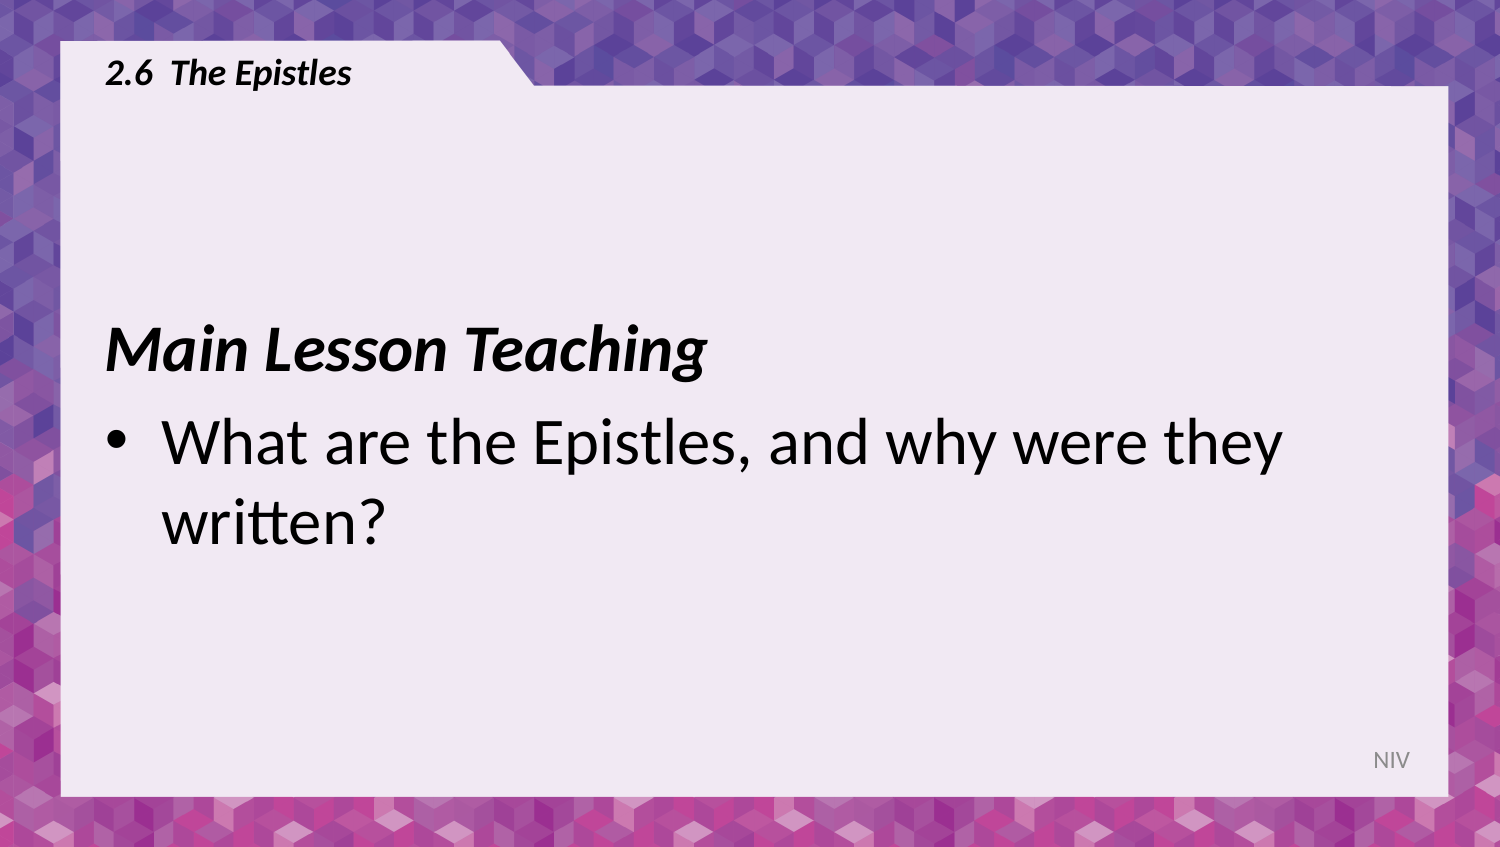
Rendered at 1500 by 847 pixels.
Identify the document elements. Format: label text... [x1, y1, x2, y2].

picture [0, 0, 1500, 847]
title 2.6 The Epistles [89, 33, 1420, 108]
list Main Lesson Teaching What are the Epistles, and why were they written? [89, 141, 1403, 722]
footer NIV [950, 736, 1425, 782]
